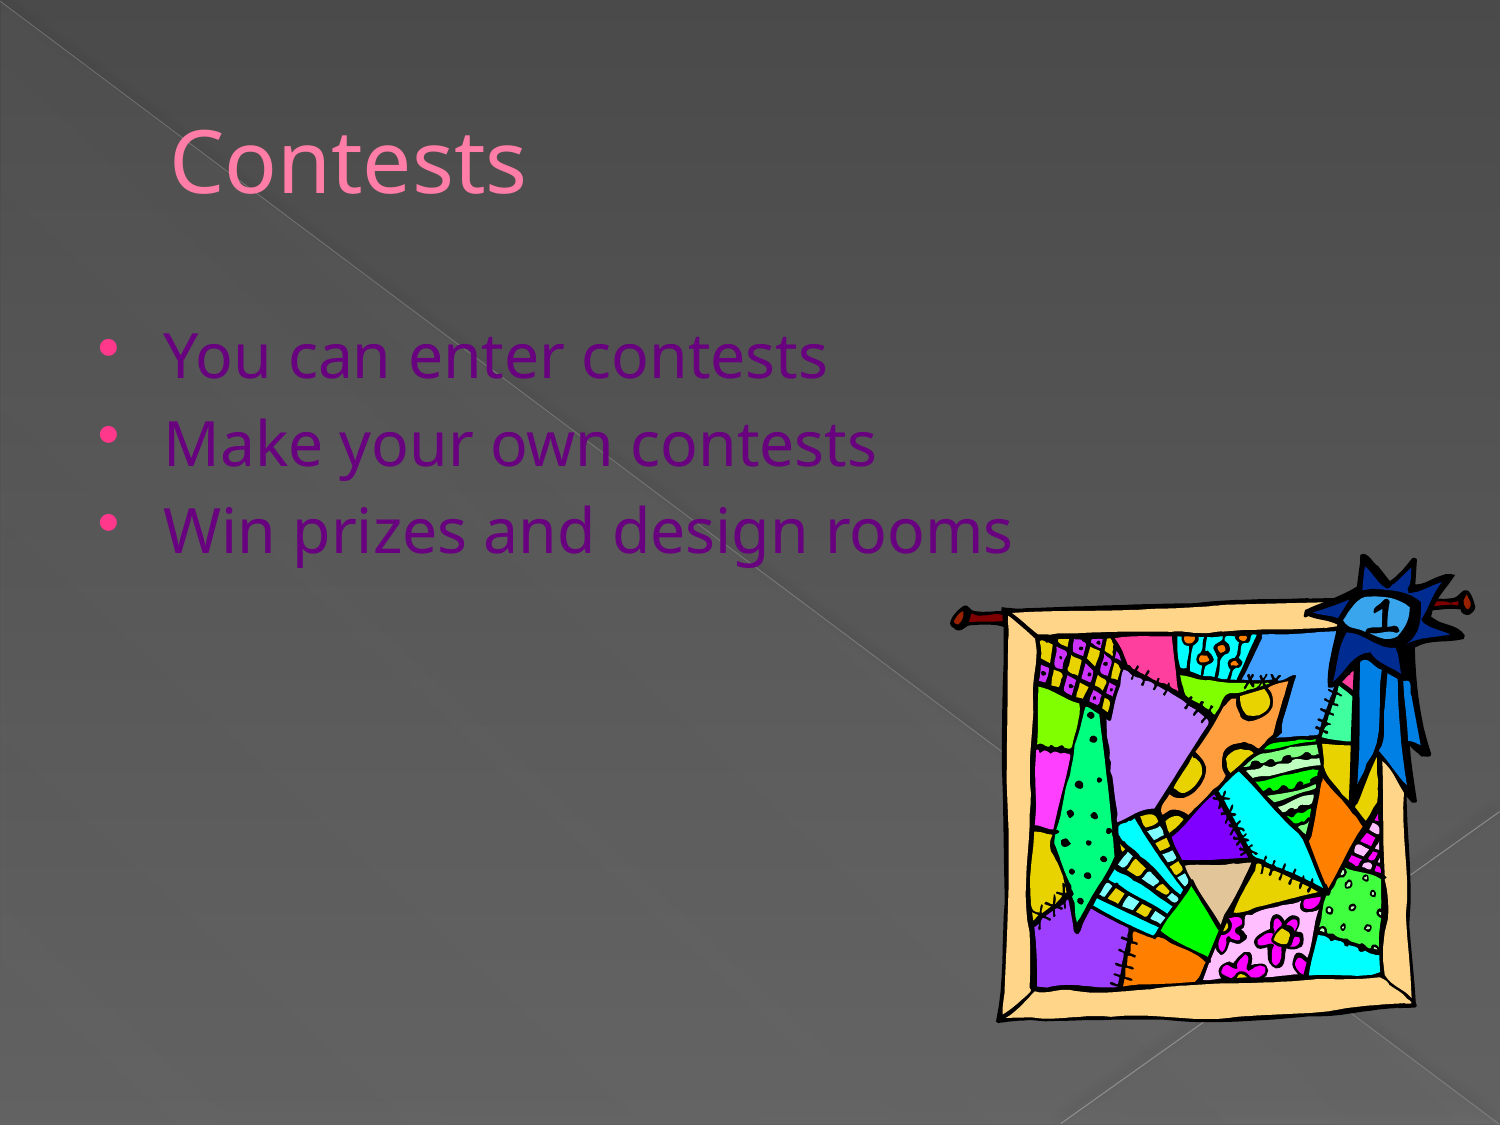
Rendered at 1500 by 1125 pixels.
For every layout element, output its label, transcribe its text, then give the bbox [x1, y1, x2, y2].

title Contests [75, 43, 1425, 274]
list You can enter contests Make your own contests Win prizes and design rooms [75, 308, 1425, 1059]
picture [949, 549, 1476, 1026]
